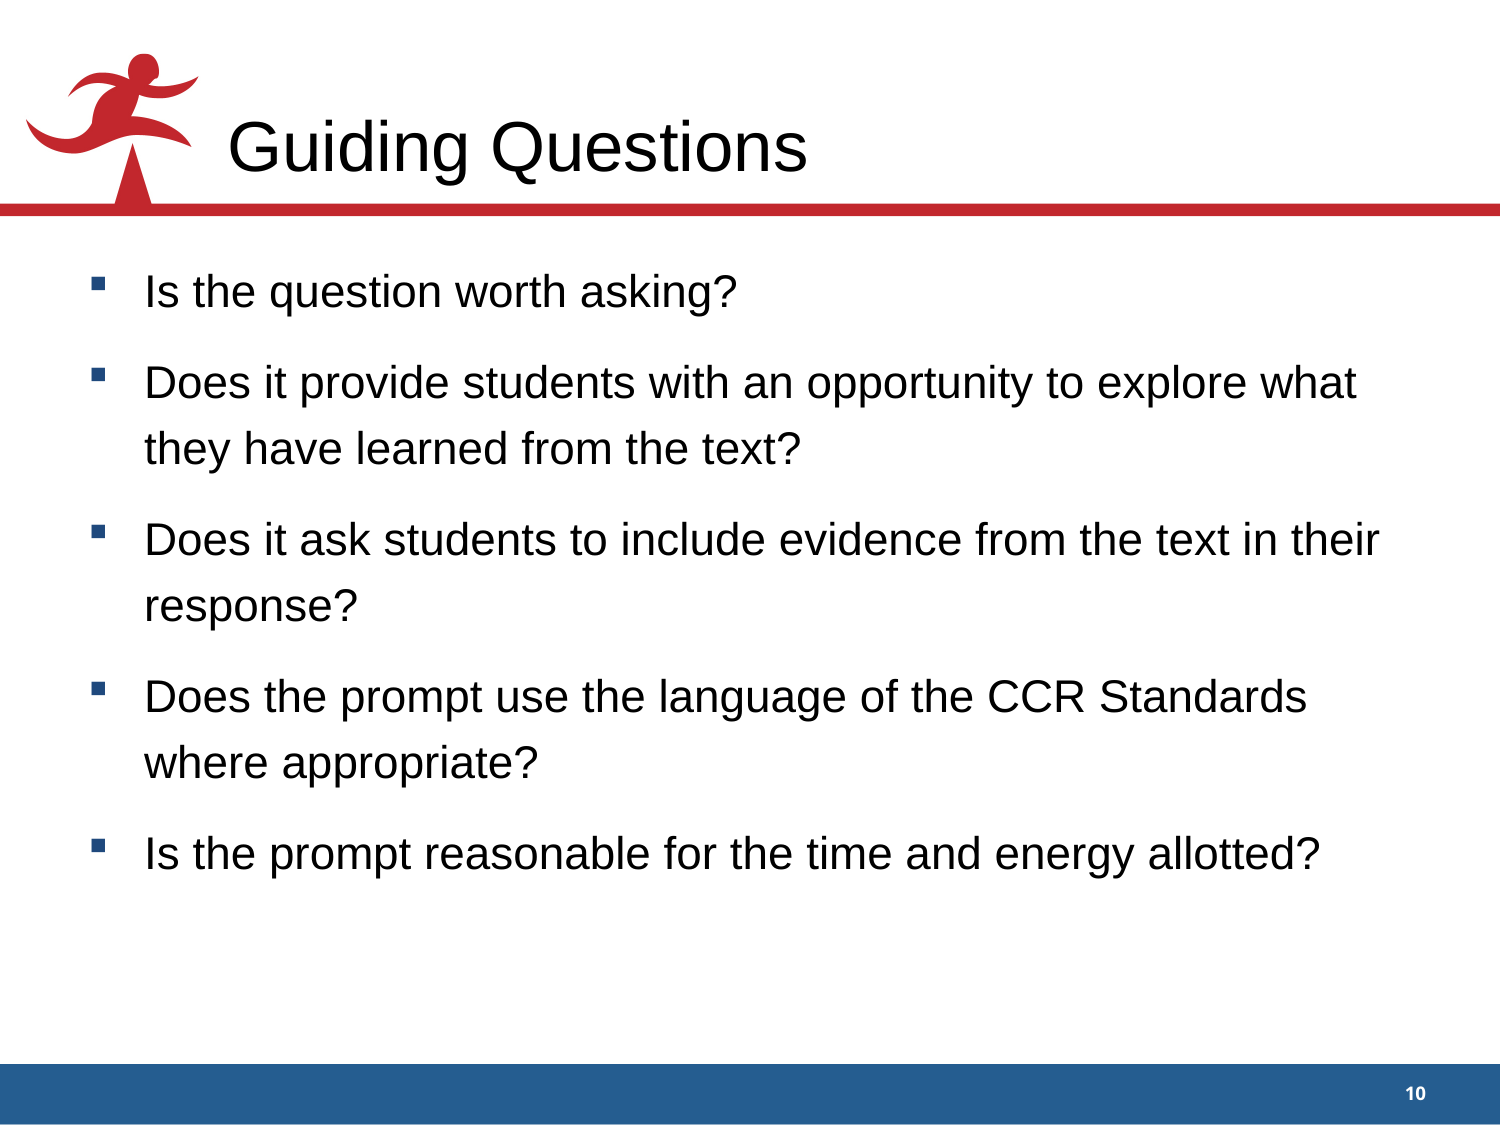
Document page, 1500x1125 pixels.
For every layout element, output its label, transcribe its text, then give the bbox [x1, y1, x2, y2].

title Guiding Questions [212, 97, 1375, 200]
list Is the question worth asking? Does it provide students with an opportunity to explore what they have learned from the text? Does it ask students to include evidence from the text in their response? Does the prompt use the language of the CCR Standards where appropriate? Is the prompt reasonable for the time and energy allotted? [72, 243, 1400, 1029]
picture [0, 0, 1500, 1125]
